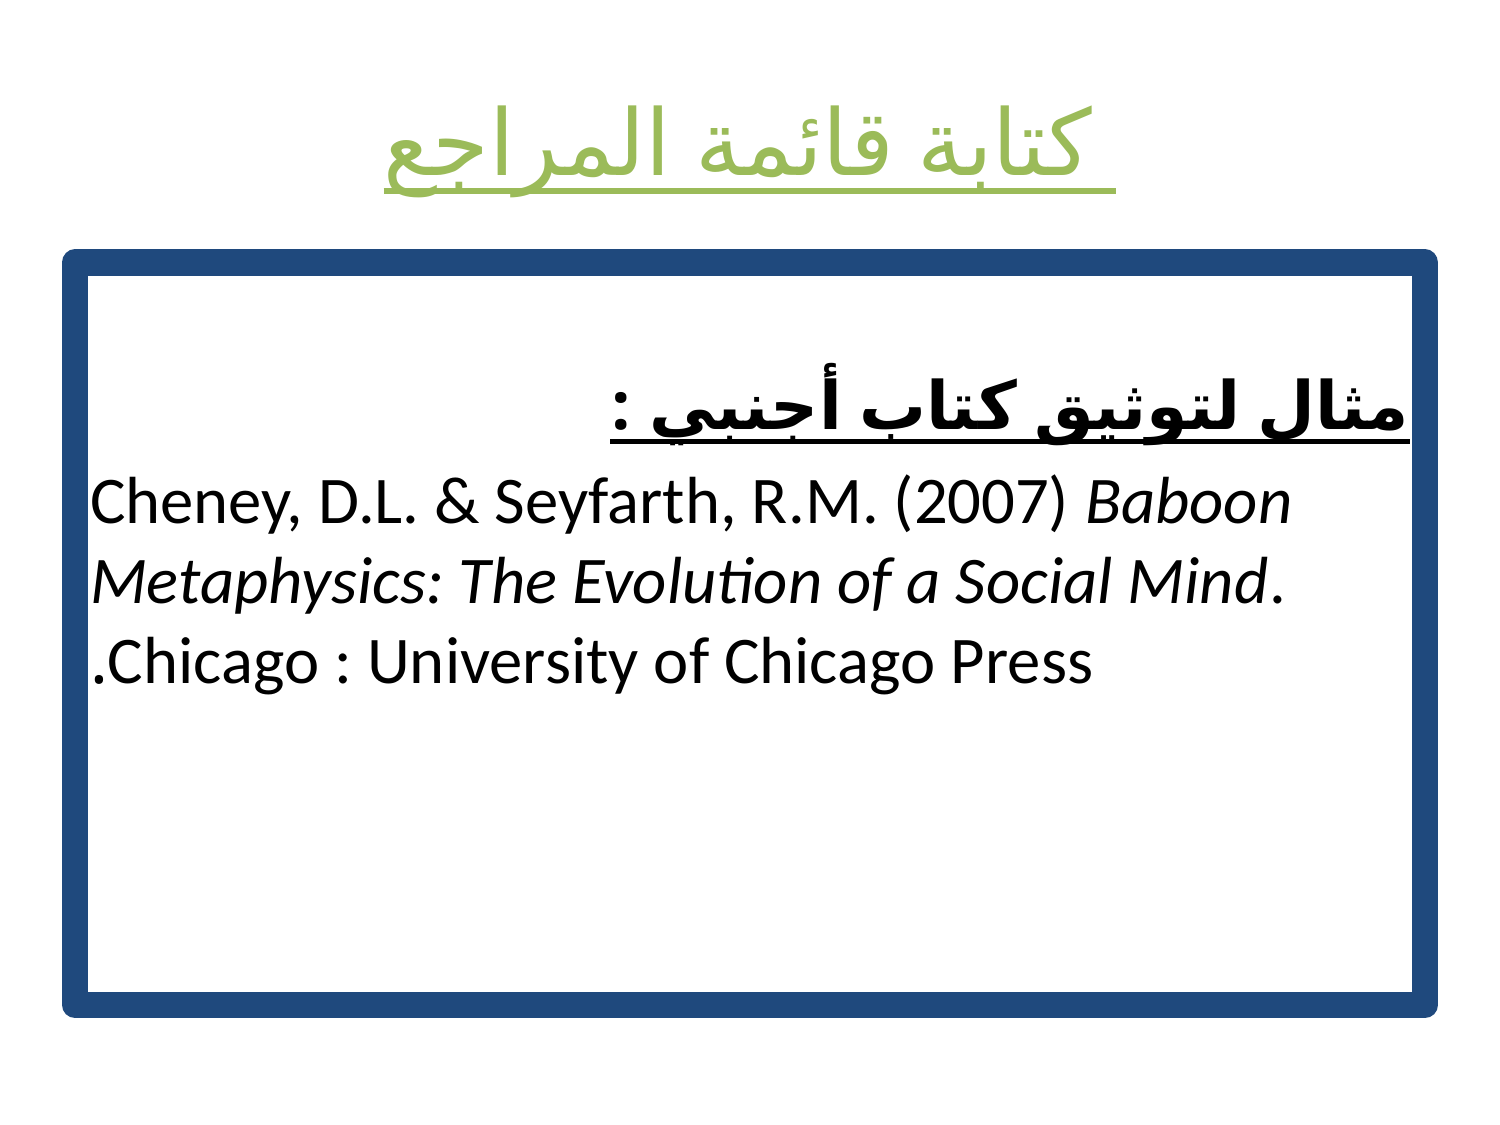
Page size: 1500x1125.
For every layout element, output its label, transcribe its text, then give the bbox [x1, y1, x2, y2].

list مثال لتوثيق كتاب أجنبي : Cheney, D.L. & Seyfarth, R.M. (2007) Baboon Metaphysics: The Evolution of a Social Mind. Chicago : University of Chicago Press. [75, 262, 1425, 1005]
title كتابة قائمة المراجع [75, 45, 1425, 233]
